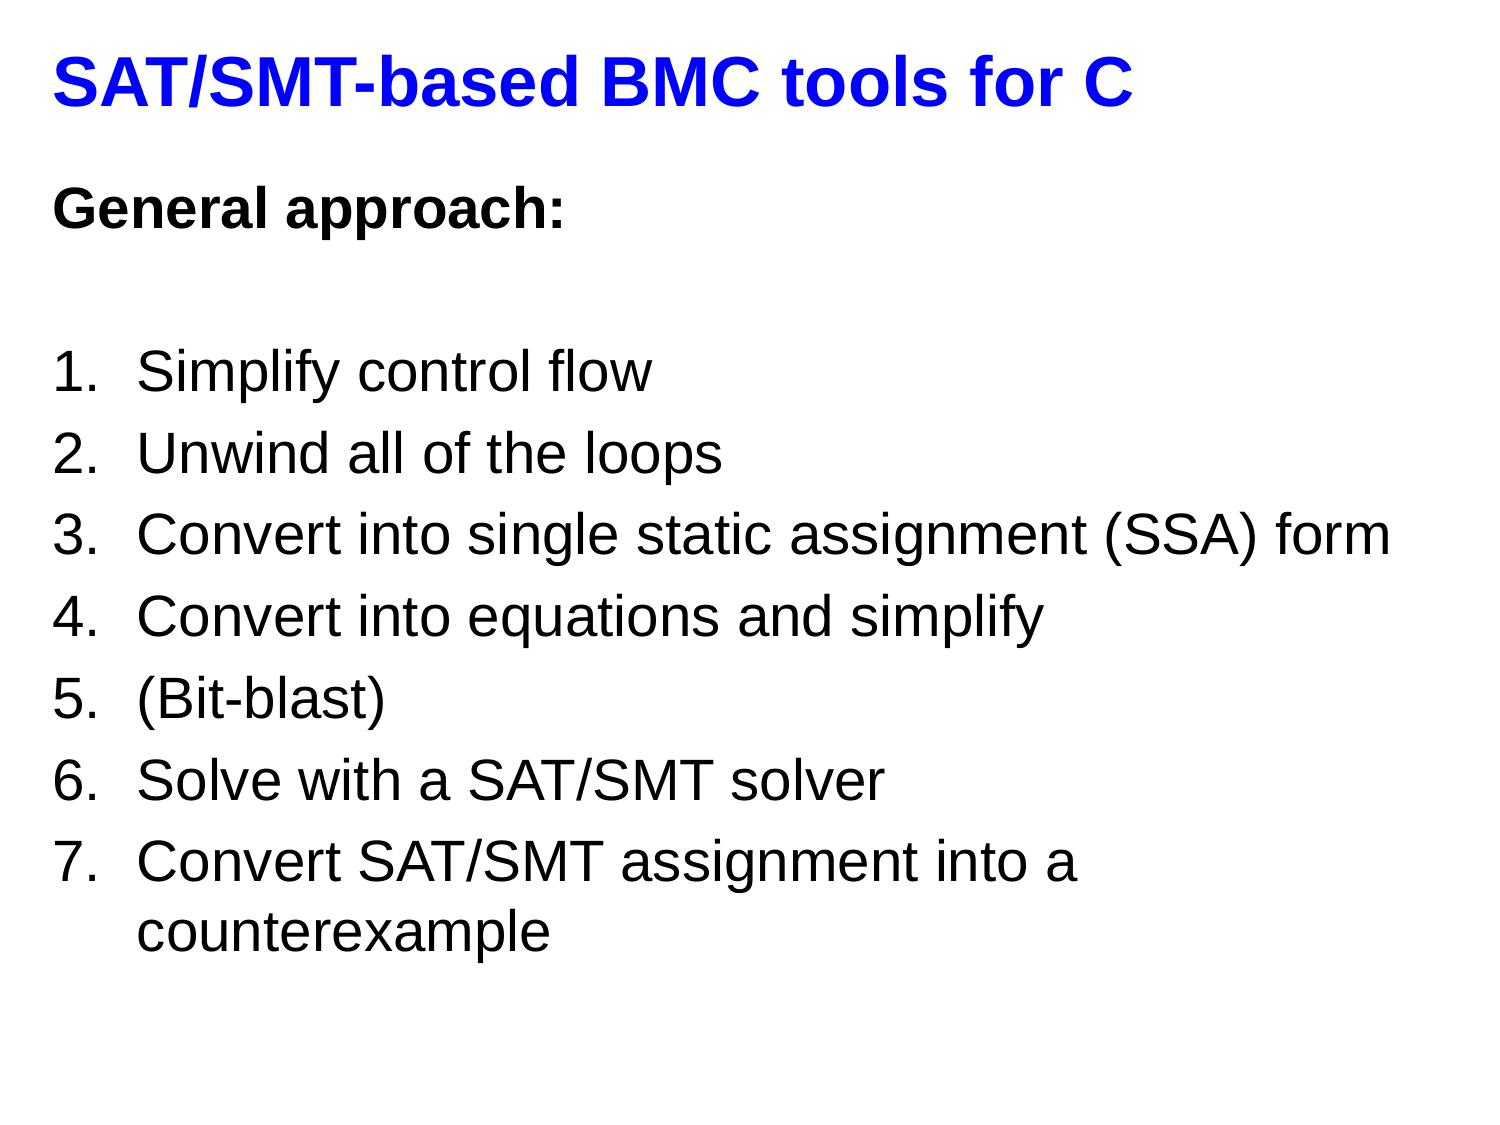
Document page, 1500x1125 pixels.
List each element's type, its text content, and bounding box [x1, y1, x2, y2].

title SAT/SMT-based BMC tools for C [37, 19, 1476, 138]
list General approach: Simplify control flow Unwind all of the loops Convert into single static assignment (SSA) form Convert into equations and simplify (Bit-blast) Solve with a SAT/SMT solver Convert SAT/SMT assignment into a counterexample [37, 162, 1476, 1051]
